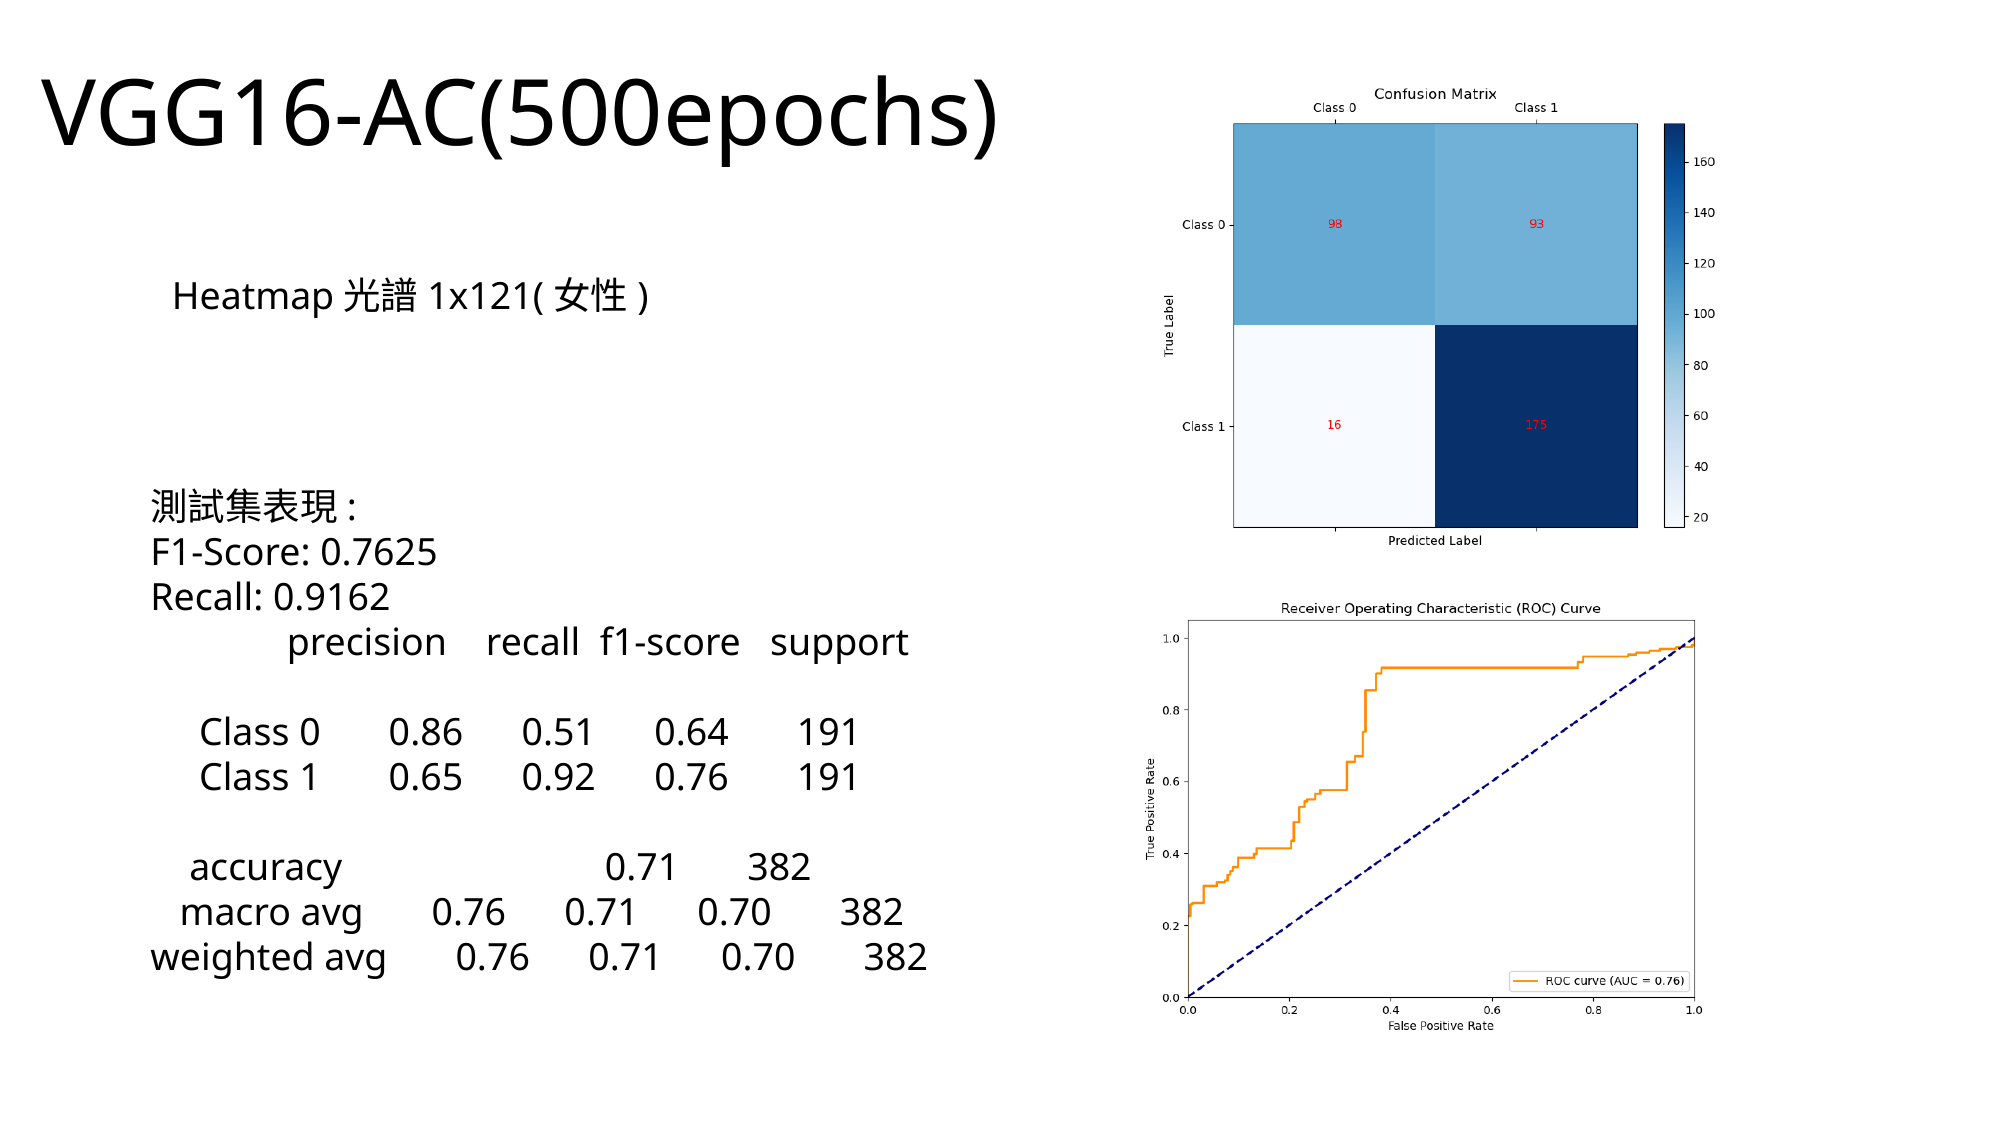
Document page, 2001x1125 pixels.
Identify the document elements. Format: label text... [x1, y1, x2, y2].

picture [1144, 81, 1757, 563]
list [1135, 594, 1717, 1036]
text_box 測試集表現: F1-Score: 0.7625 Recall: 0.9162 precision recall f1-score support Class 0 0.86 0.51 0.64 191 Class 1 0.65 0.92 0.76 191 accuracy 0.71 382 macro avg 0.76 0.71 0.70 382 weighted avg 0.76 0.71 0.70 382 [135, 475, 1136, 986]
title VGG16-AC(500epochs) [26, 7, 1752, 225]
text_box Heatmap光譜1x121(女性) [157, 264, 706, 324]
